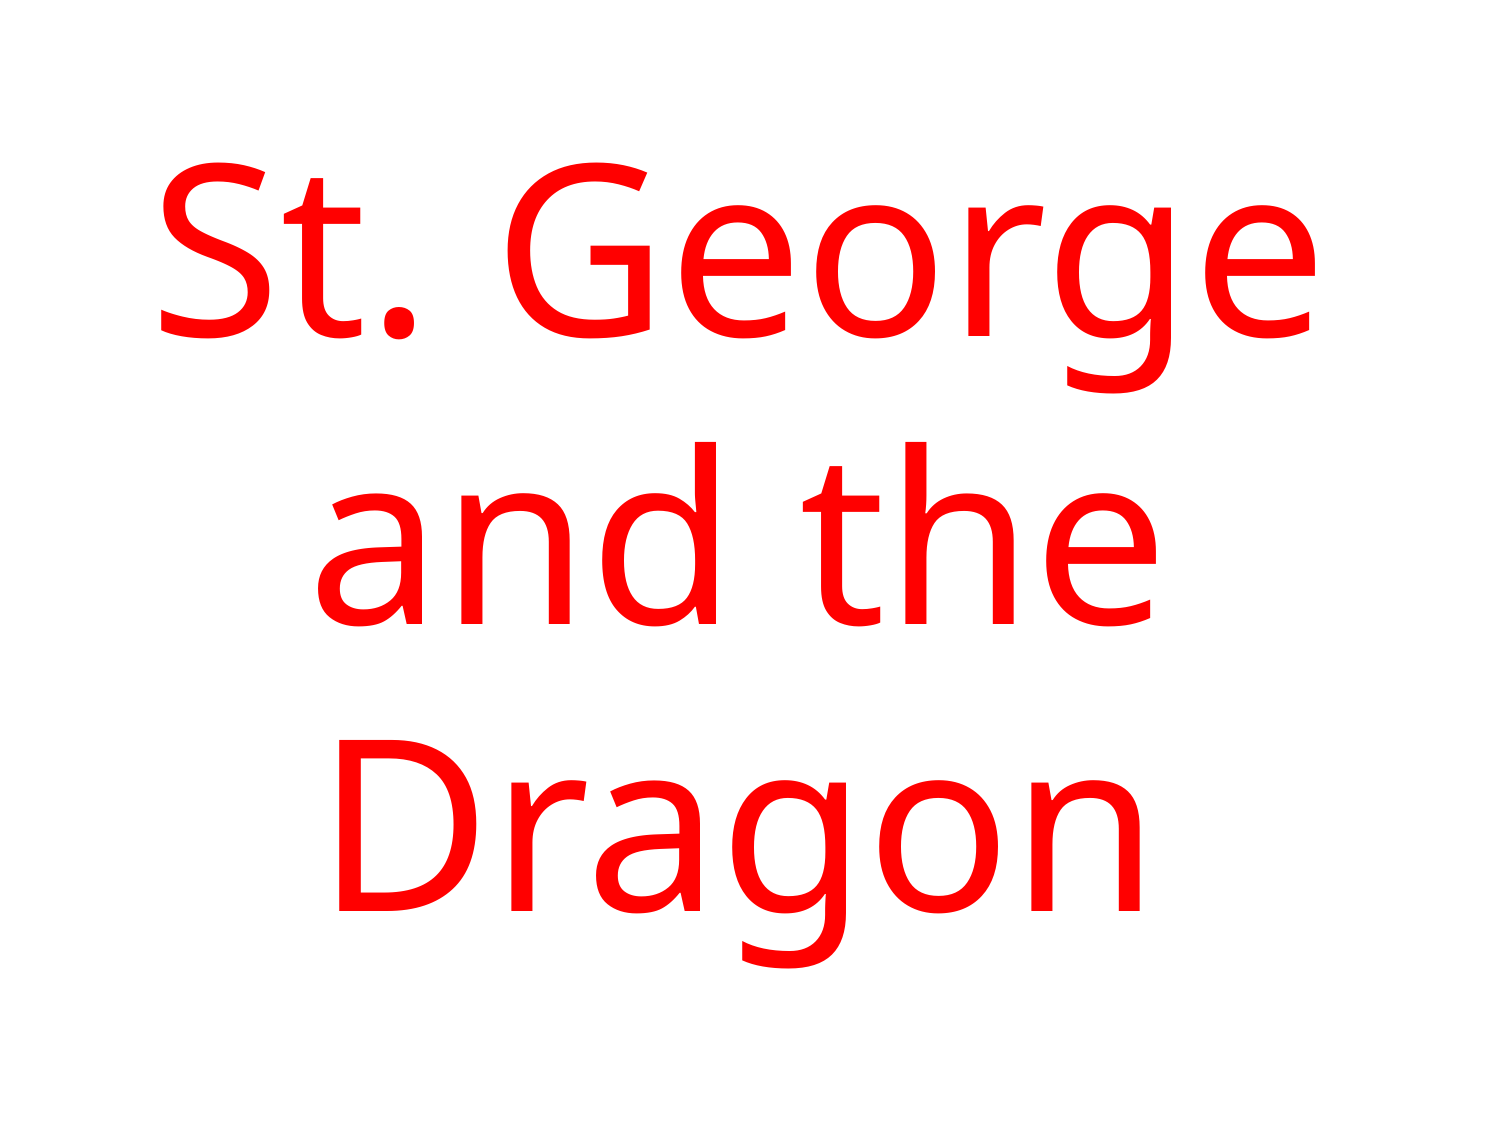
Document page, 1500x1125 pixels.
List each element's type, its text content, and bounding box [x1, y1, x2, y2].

text_box St. George and the Dragon [53, 89, 1424, 968]
